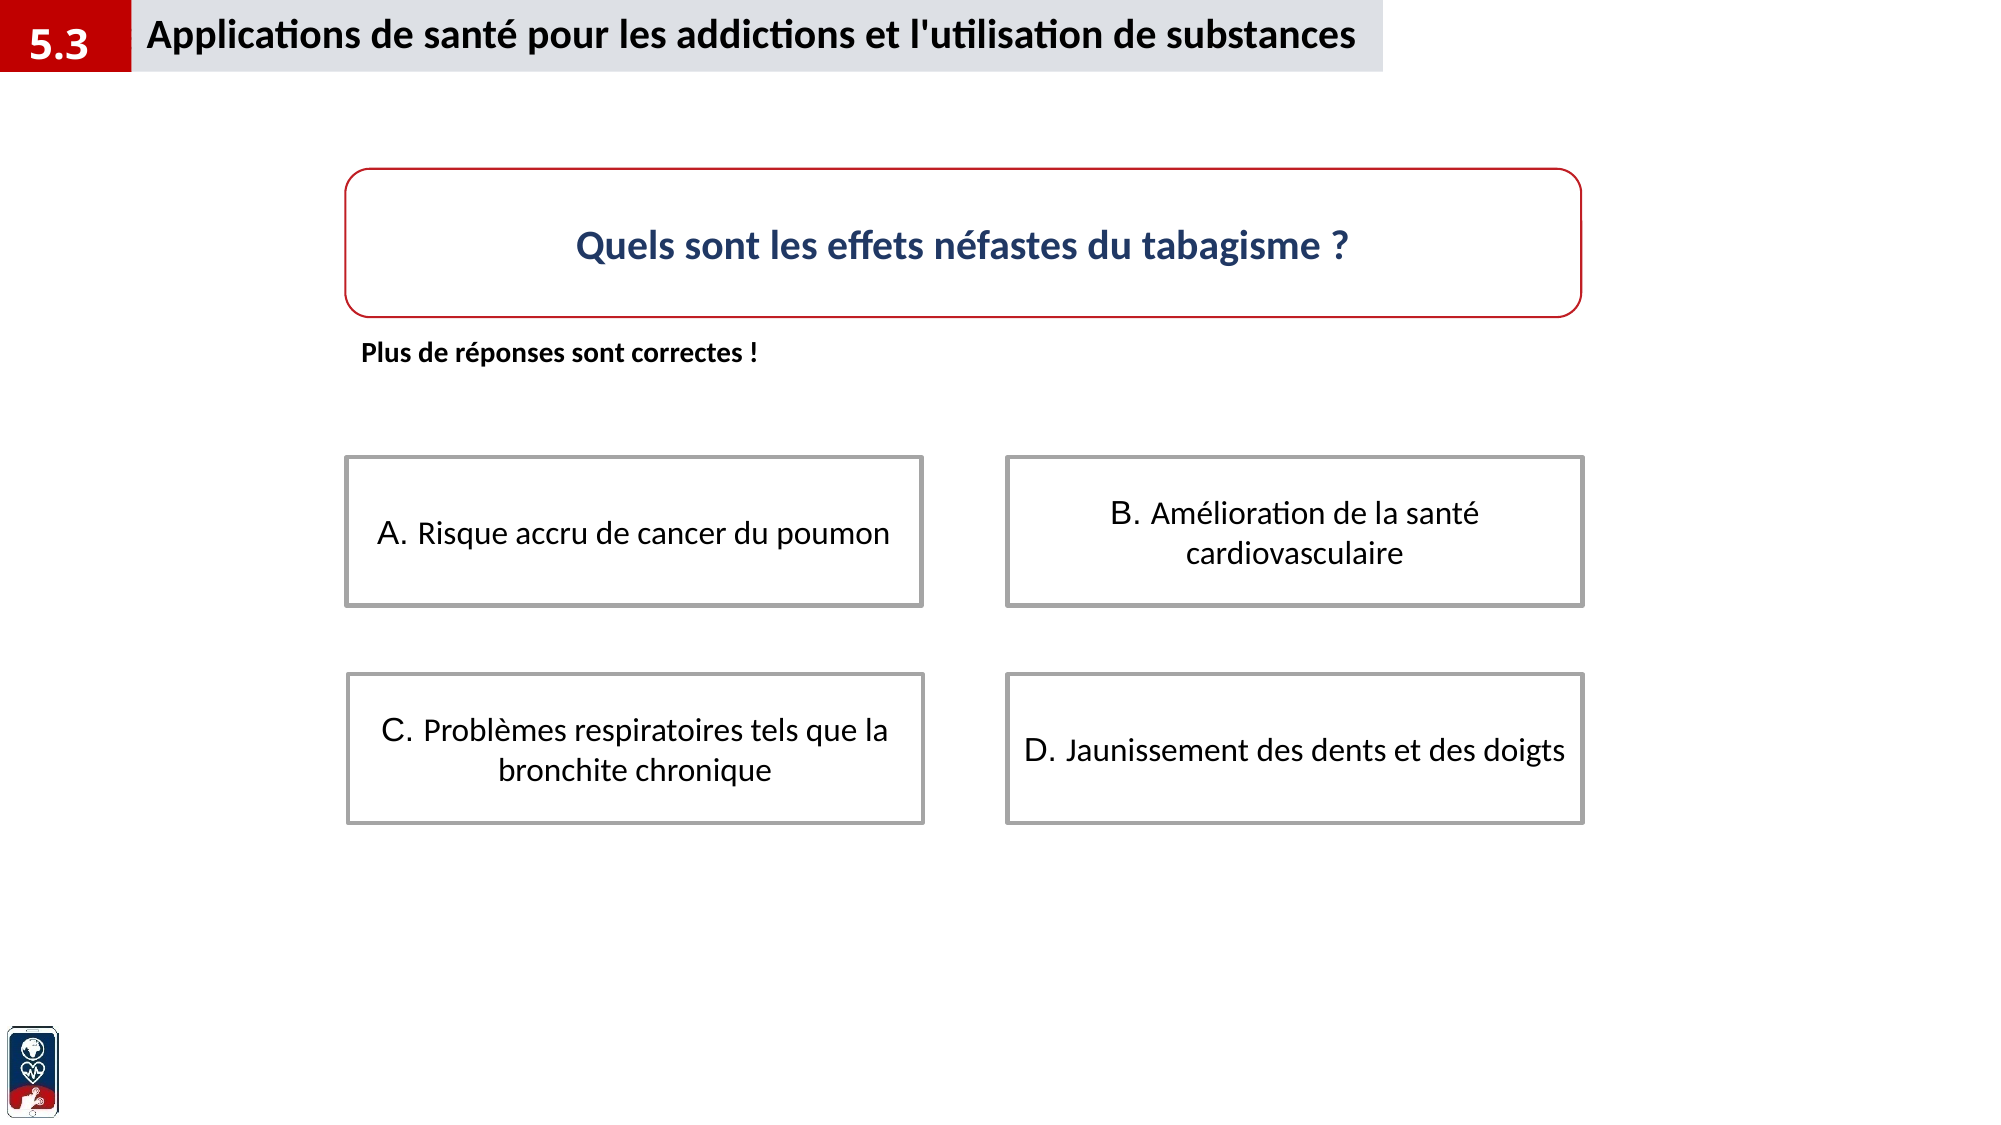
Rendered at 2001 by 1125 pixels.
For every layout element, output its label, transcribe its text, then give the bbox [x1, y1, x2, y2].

text_box Plus de réponses sont correctes ! [346, 325, 986, 376]
text_box Applications de santé pour les addictions et l'utilisation de substances [131, 0, 1383, 72]
text_box [0, 0, 131, 72]
text_box D. Jaunissement des dents et des doigts [1005, 672, 1585, 825]
text_box B. Amélioration de la santé cardiovasculaire [1005, 455, 1585, 608]
text_box 5.3 [14, 9, 132, 61]
text_box A. Risque accru de cancer du poumon [344, 455, 924, 608]
picture [7, 1026, 59, 1118]
text_box Quels sont les effets néfastes du tabagisme ? [345, 168, 1582, 318]
text_box C. Problèmes respiratoires tels que la bronchite chronique [346, 672, 925, 825]
